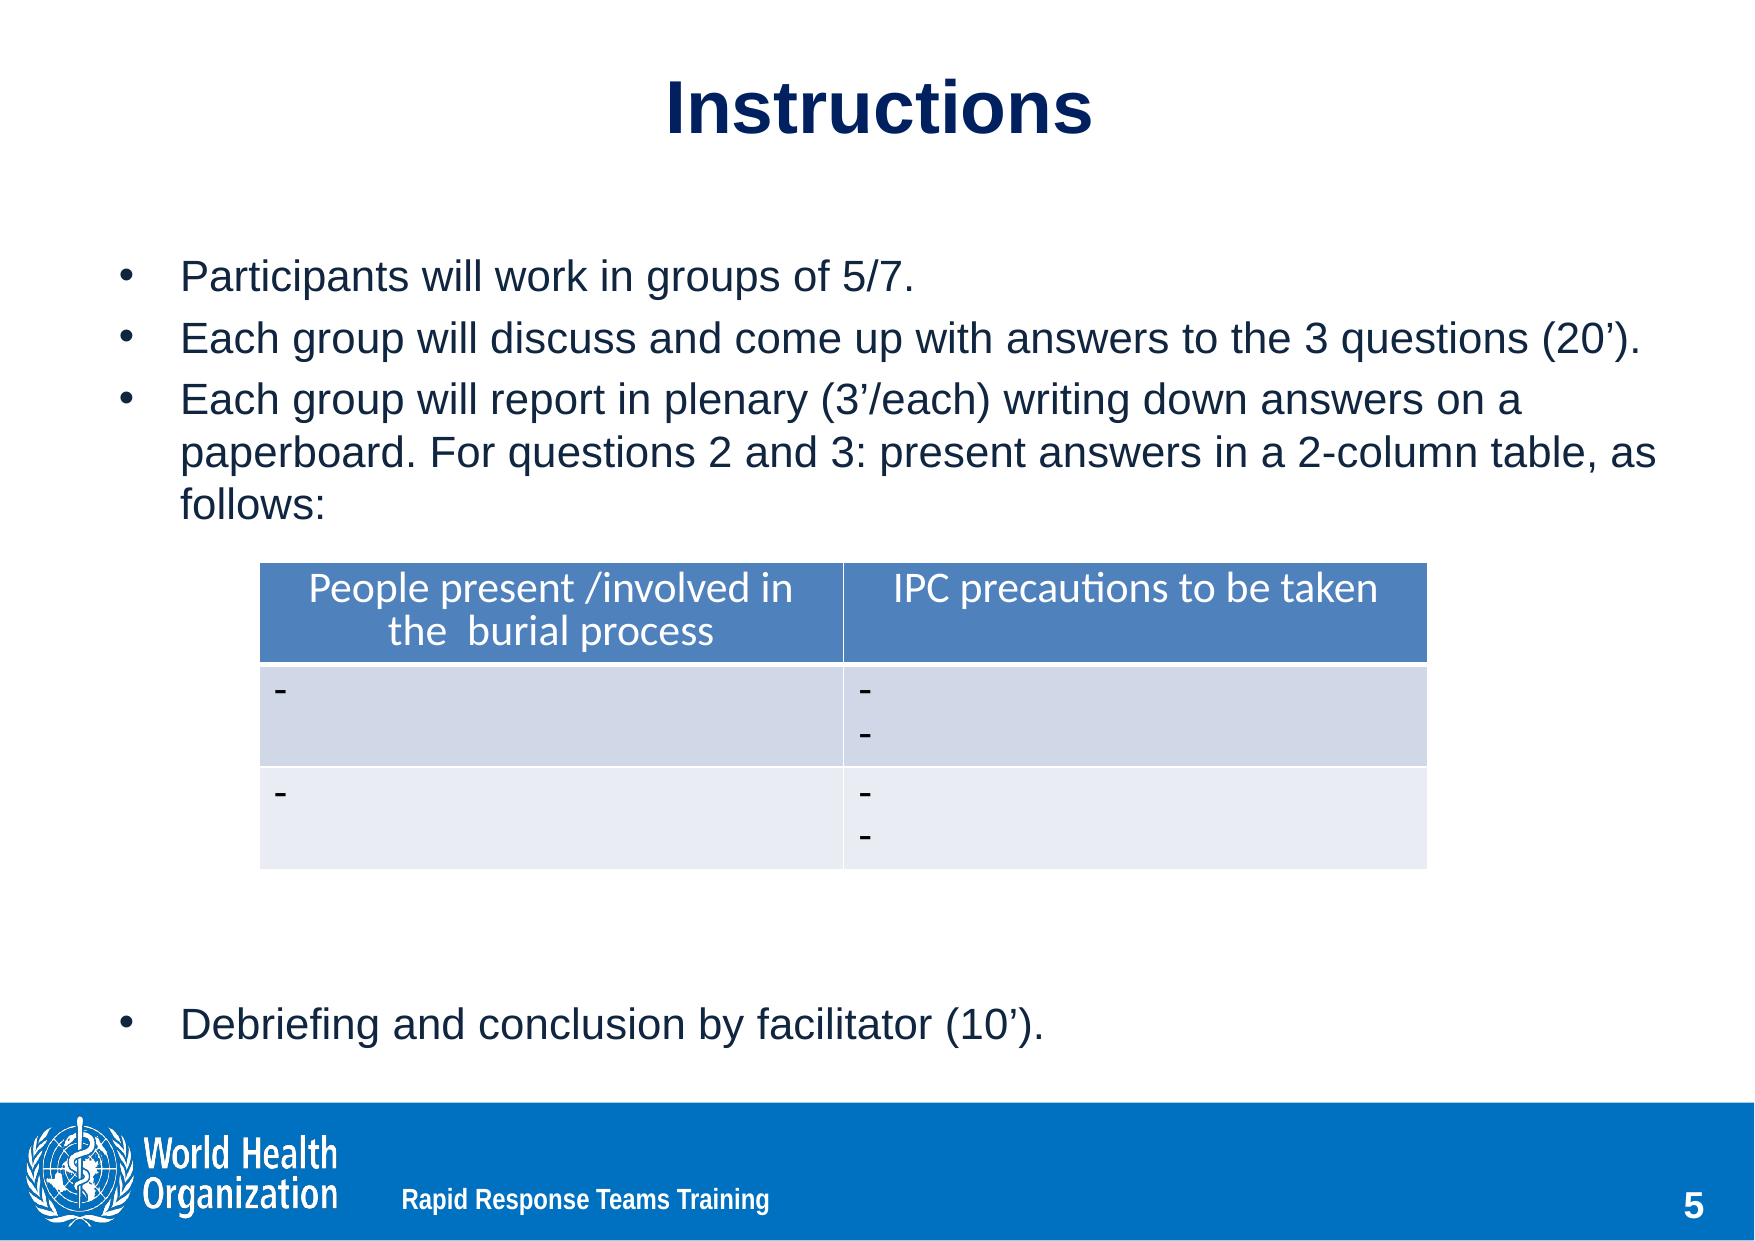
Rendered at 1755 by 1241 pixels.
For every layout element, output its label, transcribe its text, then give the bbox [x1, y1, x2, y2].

list Participants will work in groups of 5/7. Each group will discuss and come up with answers to the 3 questions (20’). Each group will report in plenary (3’/each) writing down answers on a paperboard. For questions 2 and 3: present answers in a 2-column table, as follows: Debriefing and conclusion by facilitator (10’). [101, 239, 1681, 1058]
title Instructions [90, 0, 1670, 207]
table_cell - - [844, 768, 1427, 869]
table_header IPC precautions to be taken [844, 563, 1427, 662]
table_cell - - [844, 667, 1427, 766]
picture [25, 1116, 337, 1227]
table_header People present /involved in the burial process [260, 563, 843, 662]
table_cell - [260, 667, 843, 766]
table_cell - [260, 768, 843, 869]
